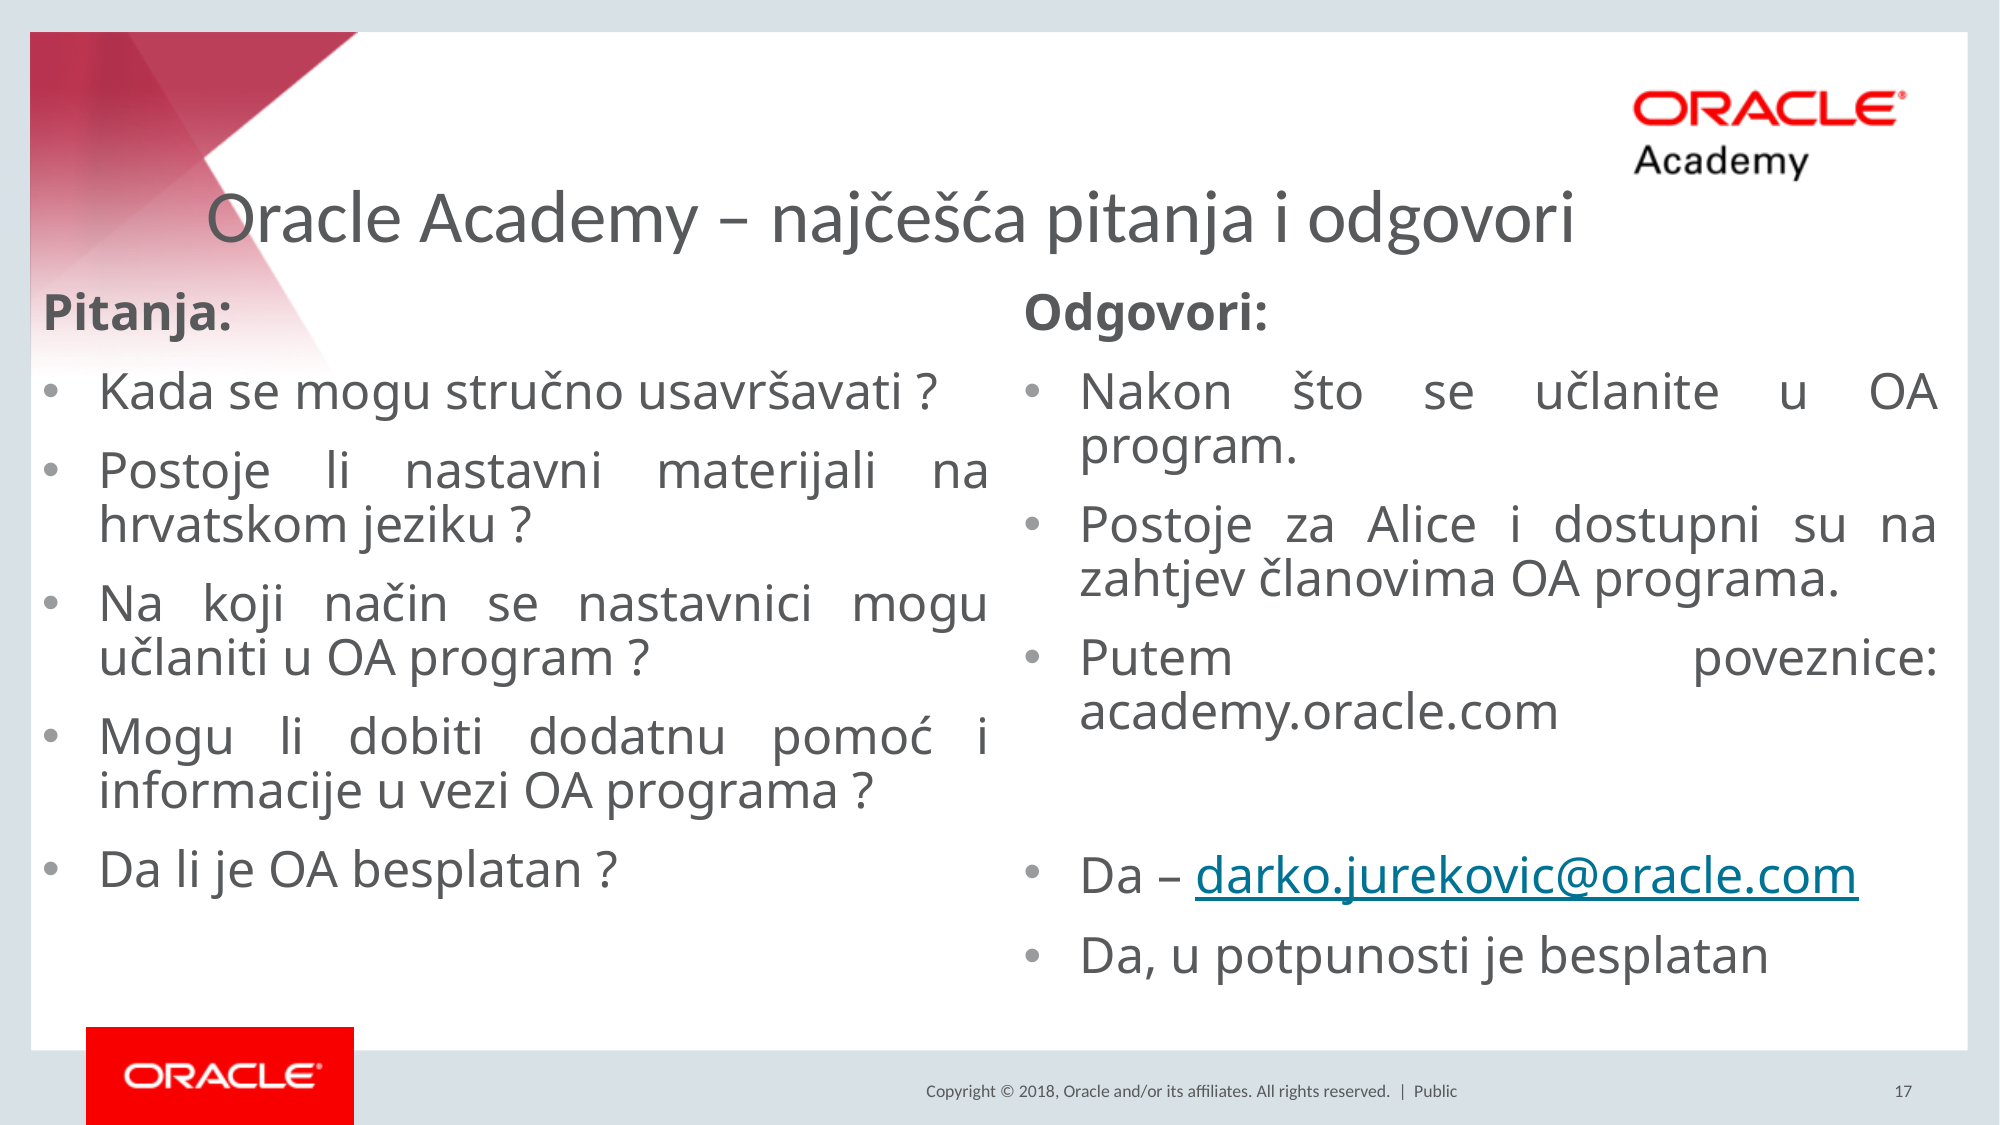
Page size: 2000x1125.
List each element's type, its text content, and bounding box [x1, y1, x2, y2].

title Oracle Academy – najčešća pitanja i odgovori [206, 111, 2000, 258]
text_box Pitanja: Kada se mogu stručno usavršavati ? Postoje li nastavni materijali na hrvatskom jeziku ? Na koji način se nastavnici mogu učlaniti u OA program ? Mogu li dobiti dodatnu pomoć i informacije u vezi OA programa ? Da li je OA besplatan ? [42, 287, 991, 940]
slide_number 17 [1857, 1075, 1913, 1106]
picture [30, 32, 358, 378]
picture [86, 1027, 354, 1125]
text_box [990, 286, 1939, 938]
footer Public [1414, 1075, 1857, 1106]
picture [1600, 57, 1931, 111]
